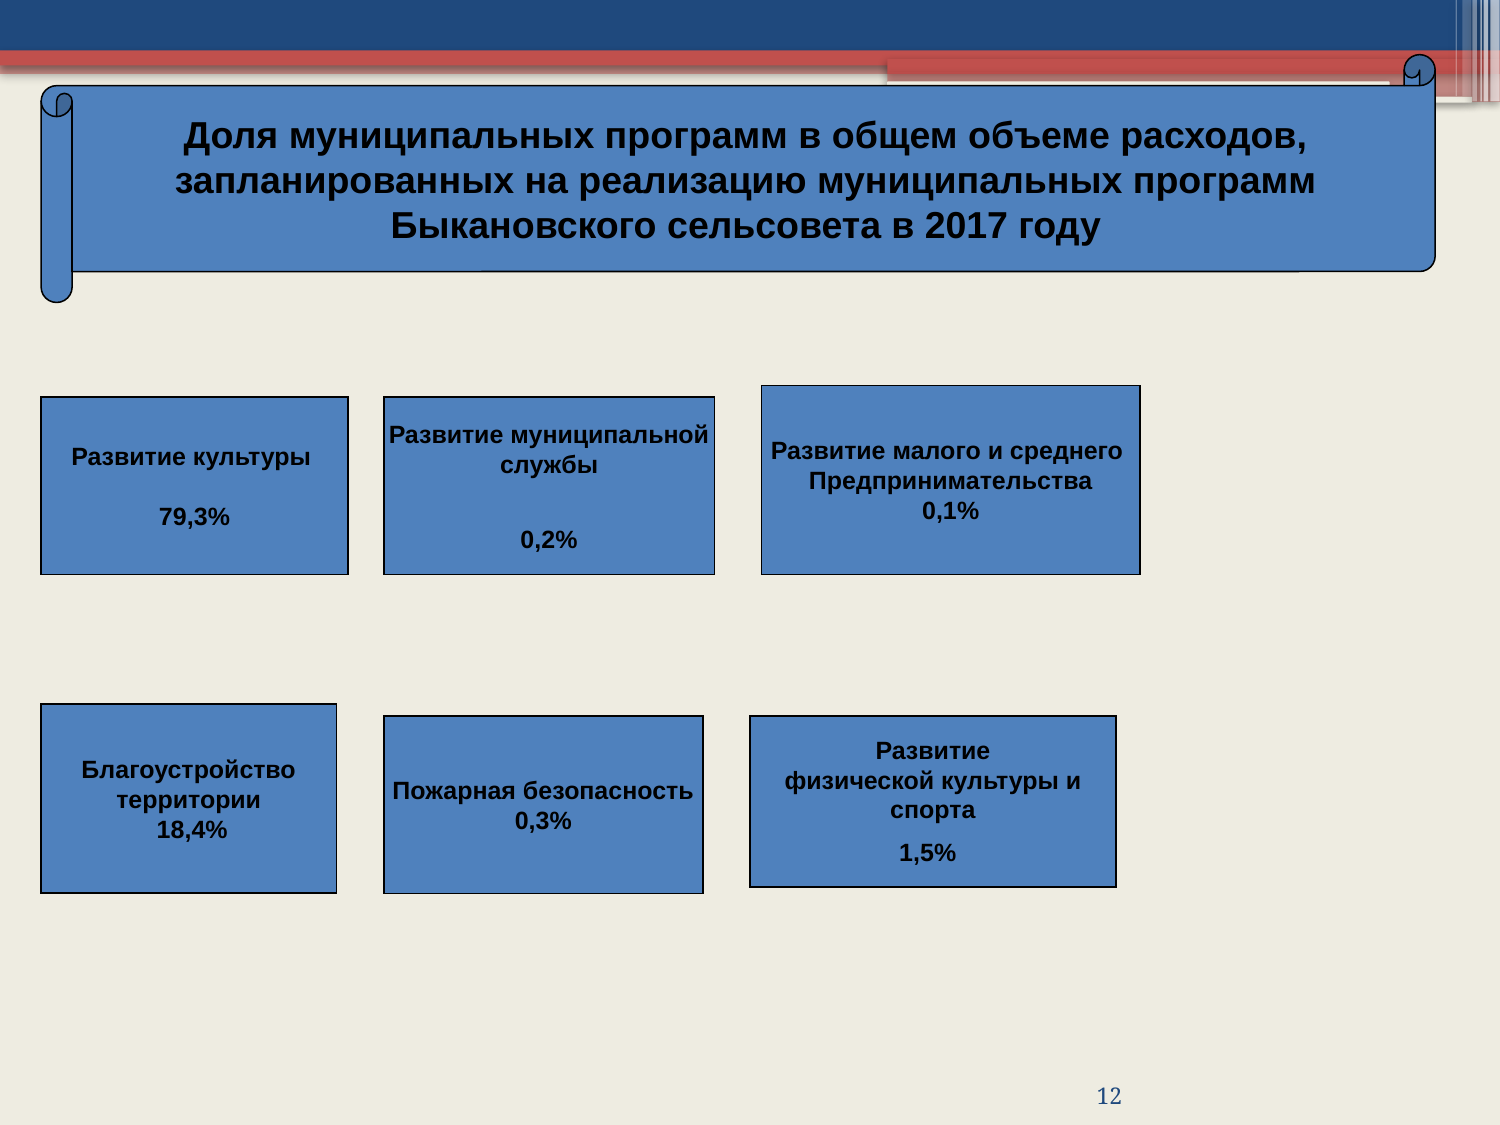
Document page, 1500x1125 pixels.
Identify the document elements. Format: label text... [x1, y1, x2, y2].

slide_number 12 [1025, 1075, 1123, 1113]
text_box Развитие культуры 79,3% [41, 397, 349, 575]
text_box Пожарная безопасность 0,3% [383, 716, 703, 894]
text_box Развитие малого и среднего Предпринимательства 0,1% [761, 385, 1140, 575]
text_box Доля муниципальных программ в общем объеме расходов, запланированных на реализацию муниципальных программ Быкановского сельсовета в 2017 году [41, 54, 1436, 303]
text_box Благоустройство территории 18,4% [41, 704, 337, 894]
text_box Развитие муниципальной службы 0,2% [383, 397, 715, 575]
text_box Развитие физической культуры и спорта 1,5% [749, 716, 1117, 888]
